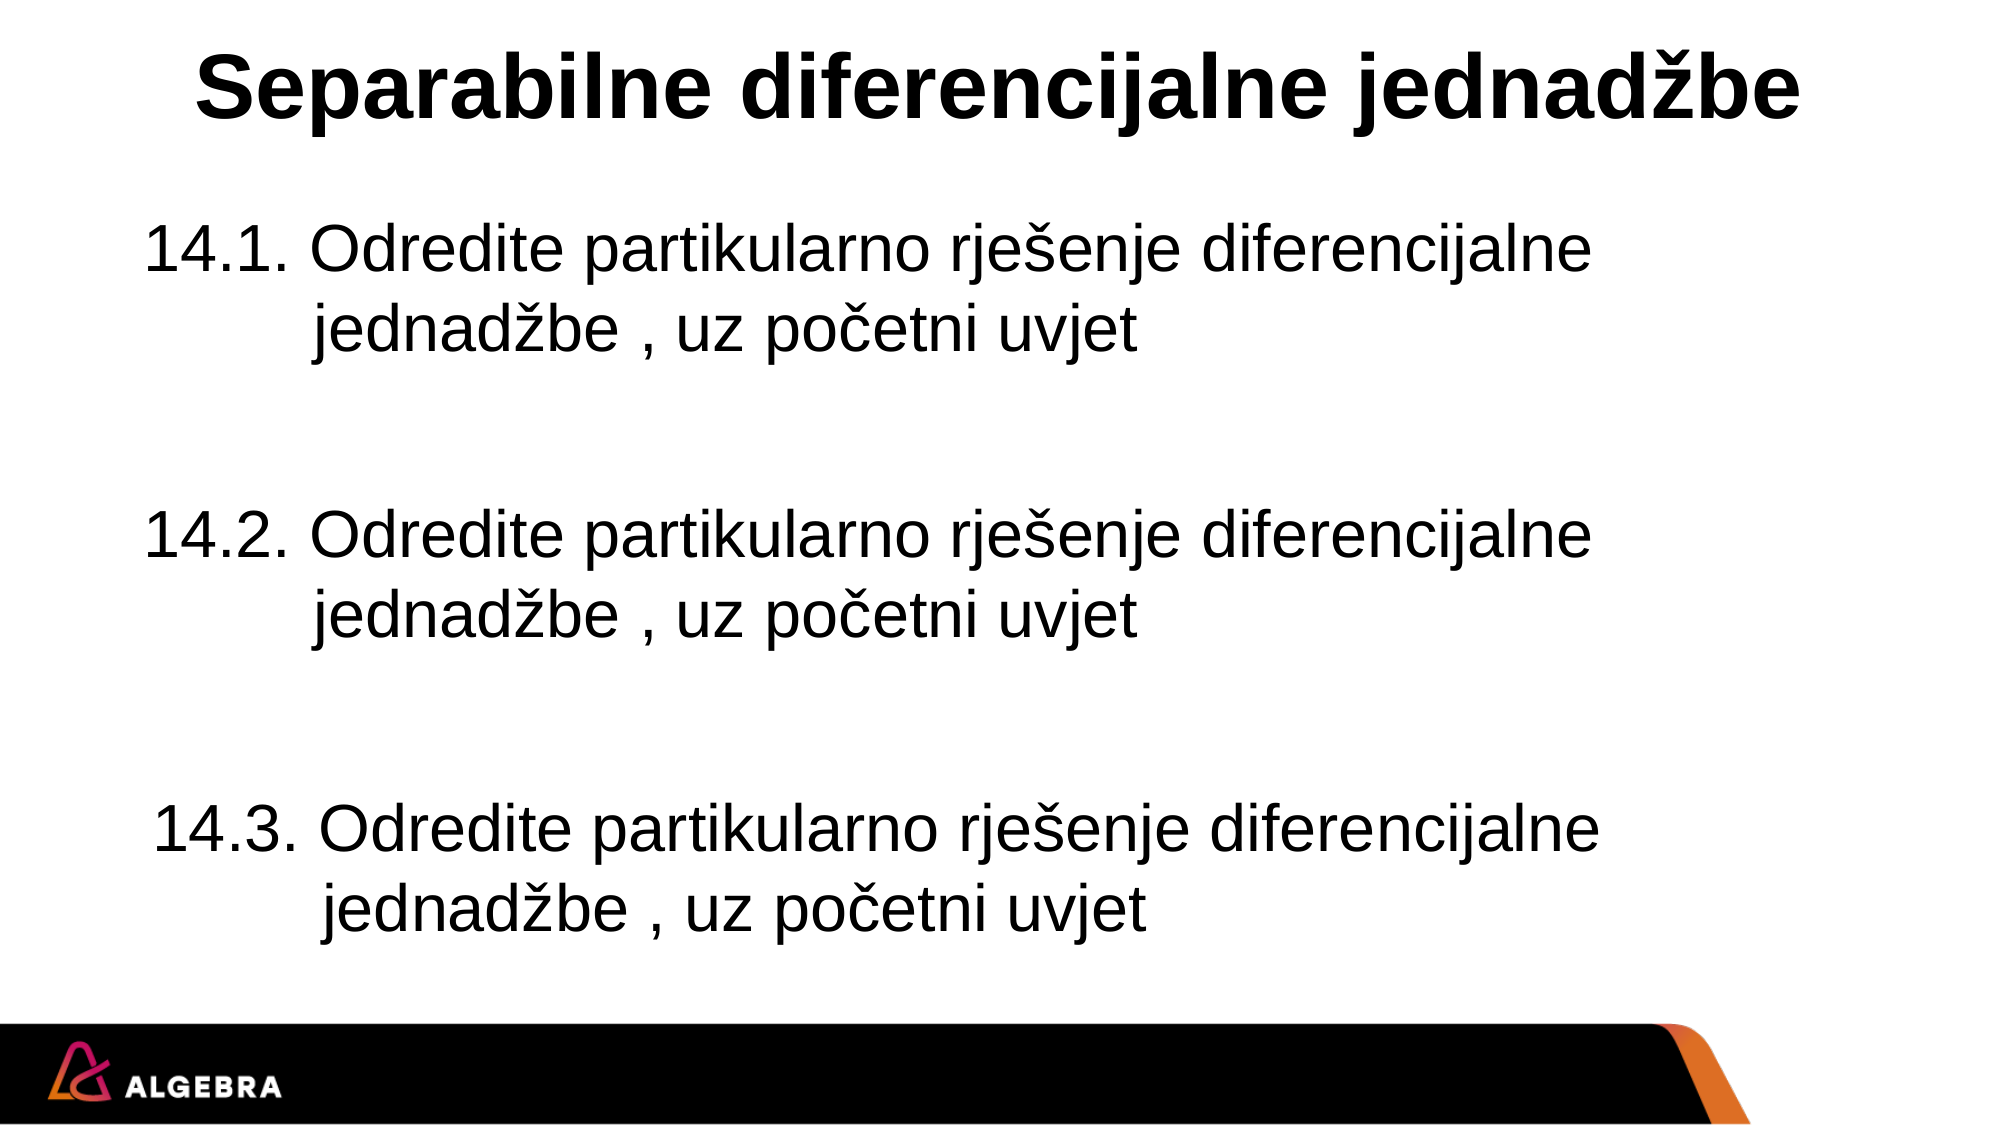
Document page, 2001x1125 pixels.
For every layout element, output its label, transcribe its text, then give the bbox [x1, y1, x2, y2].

picture [0, 1023, 1958, 1125]
title Separabilne diferencijalne jednadžbe [137, 0, 1863, 198]
